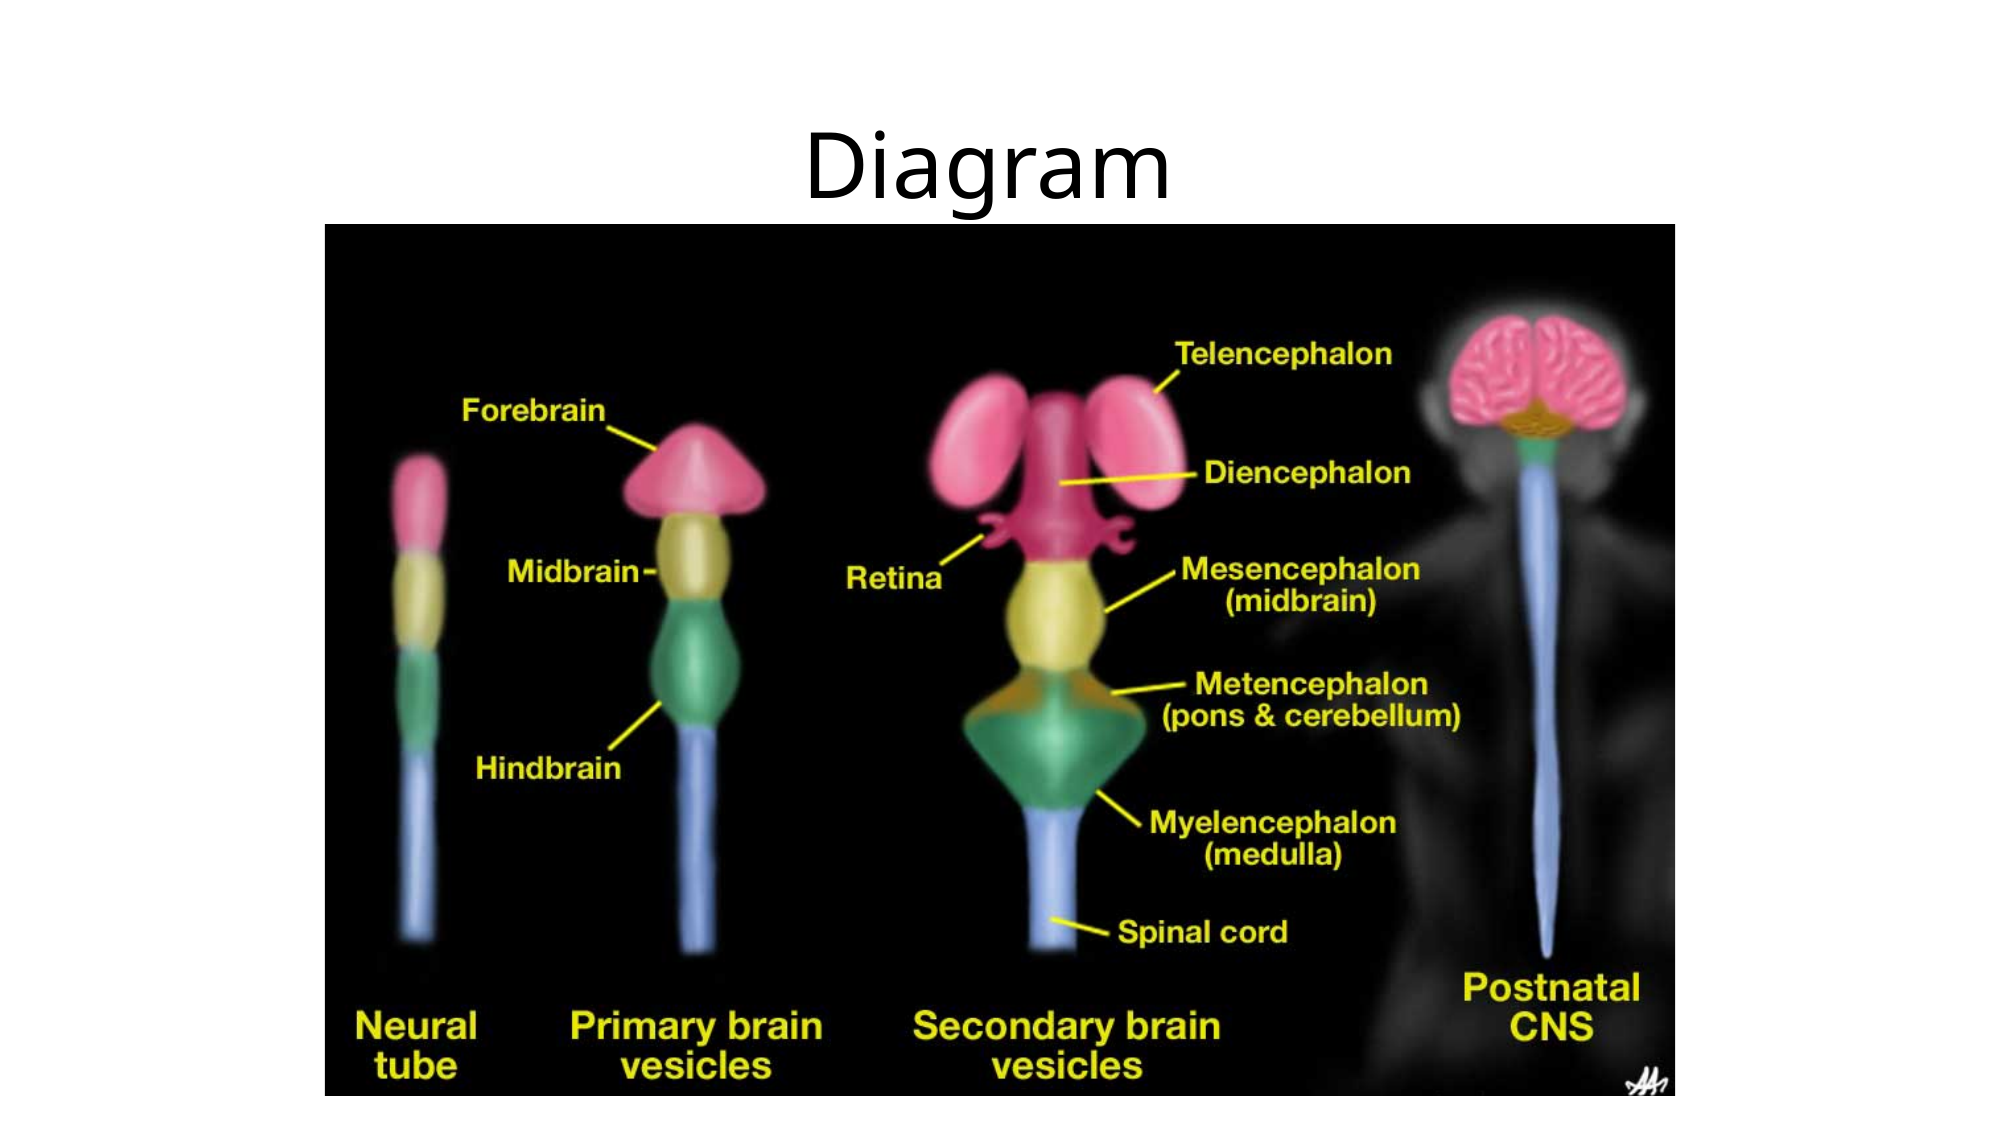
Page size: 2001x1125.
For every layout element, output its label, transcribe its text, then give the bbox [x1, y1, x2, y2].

picture [324, 223, 1676, 1096]
title Diagram [137, 59, 1863, 278]
